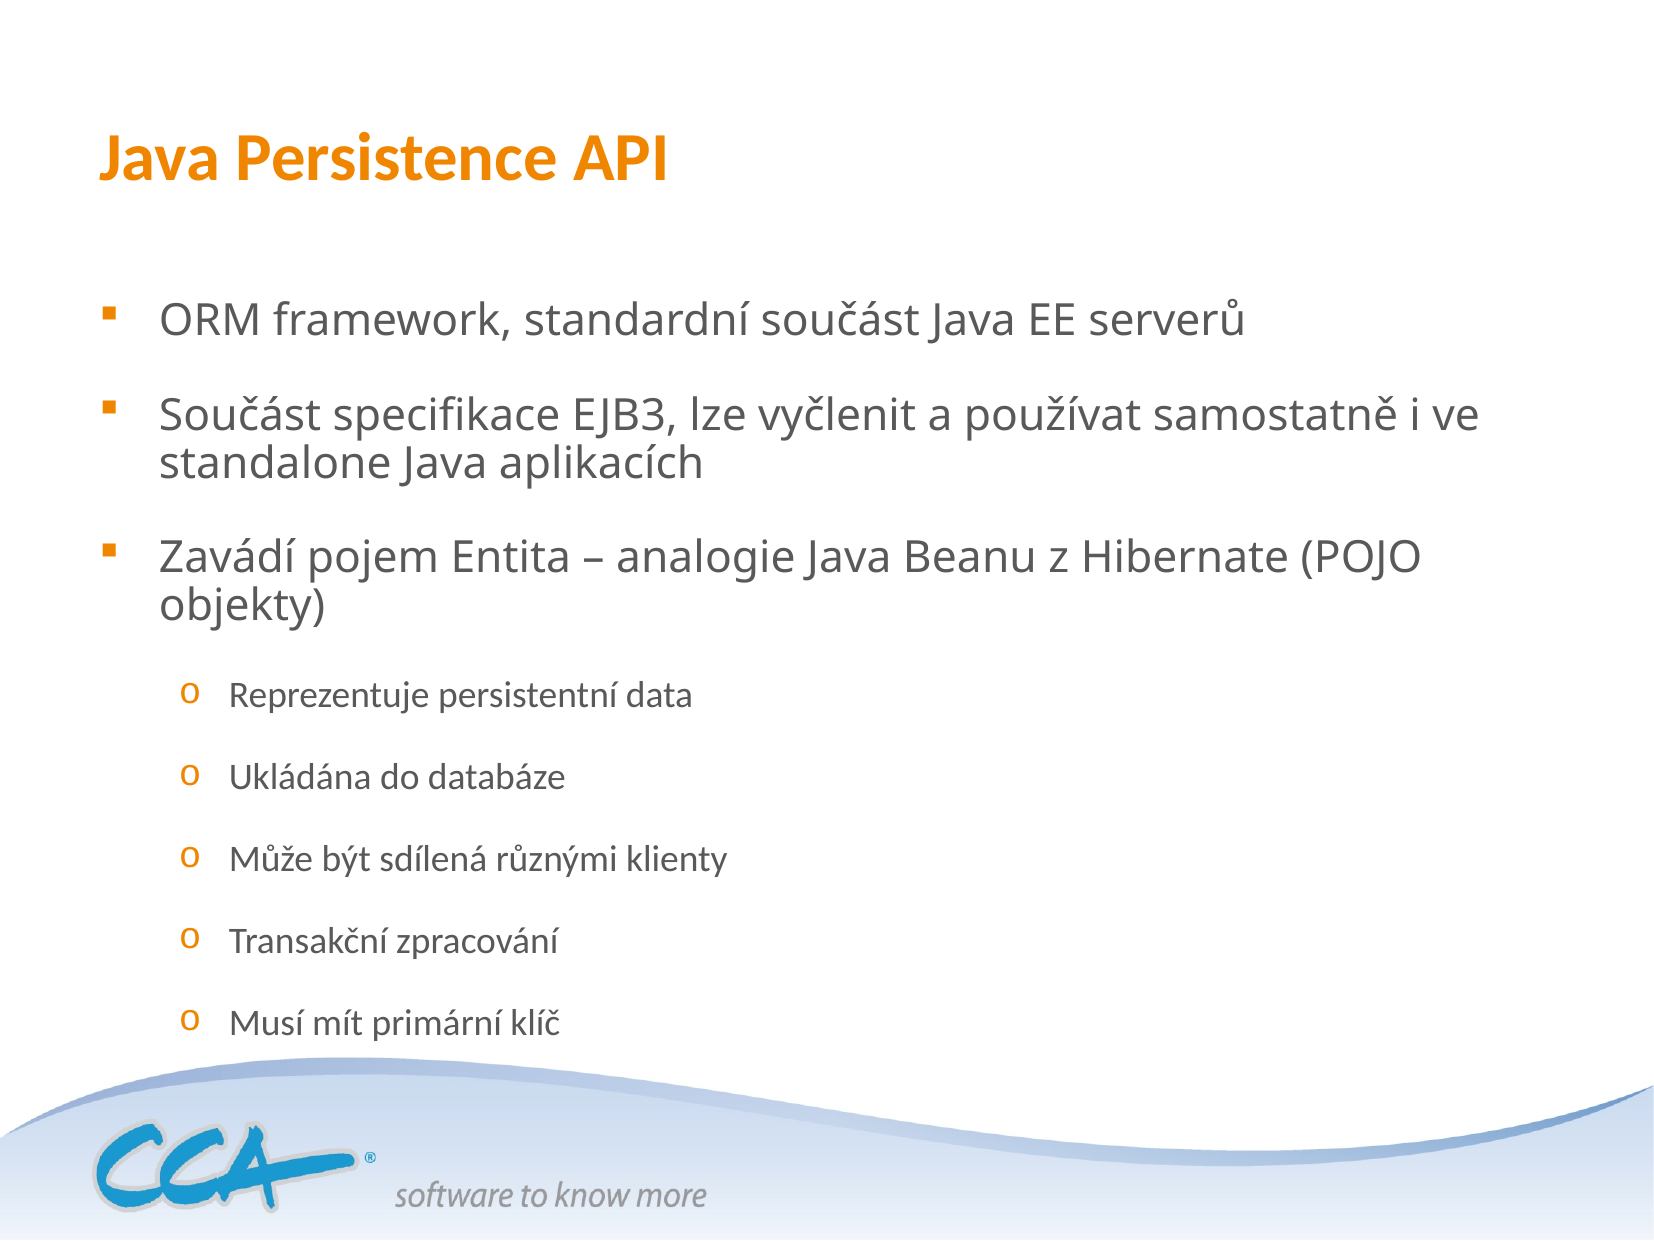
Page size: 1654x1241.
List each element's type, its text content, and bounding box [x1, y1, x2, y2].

list ORM framework, standardní součást Java EE serverů Součást specifikace EJB3, lze vyčlenit a používat samostatně i ve standalone Java aplikacích Zavádí pojem Entita – analogie Java Beanu z Hibernate (POJO objekty) Reprezentuje persistentní data Ukládána do databáze Může být sdílená různými klienty Transakční zpracování Musí mít primární klíč [82, 289, 1571, 1058]
title Java Persistence API [82, 49, 1571, 257]
picture [0, 0, 1654, 1240]
